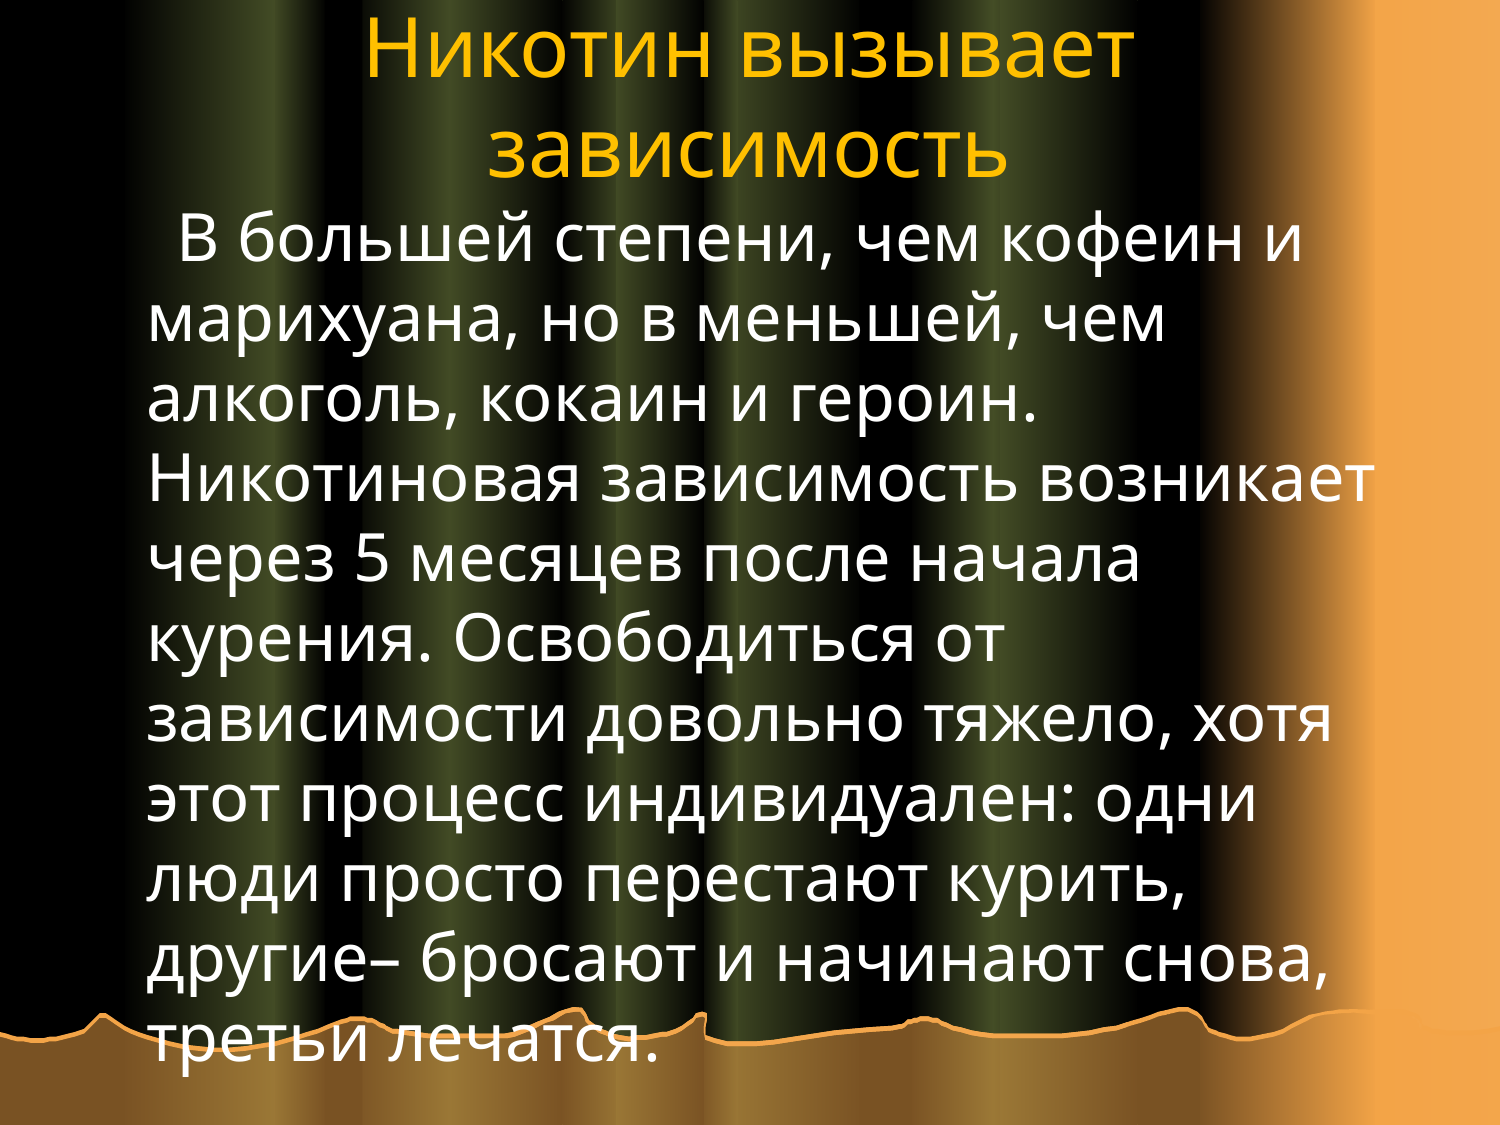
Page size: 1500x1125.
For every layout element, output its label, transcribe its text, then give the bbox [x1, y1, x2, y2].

list В большей степени, чем кофеин и марихуана, но в меньшей, чем алкоголь, кокаин и героин. Никотиновая зависимость возникает через 5 месяцев после начала курения. Освободиться от зависимости довольно тяжело, хотя этот процесс индивидуален: одни люди просто перестают курить, другие– бросают и начинают снова, третьи лечатся. [74, 187, 1426, 1006]
title Никотин вызывает зависимость [74, 0, 1426, 187]
